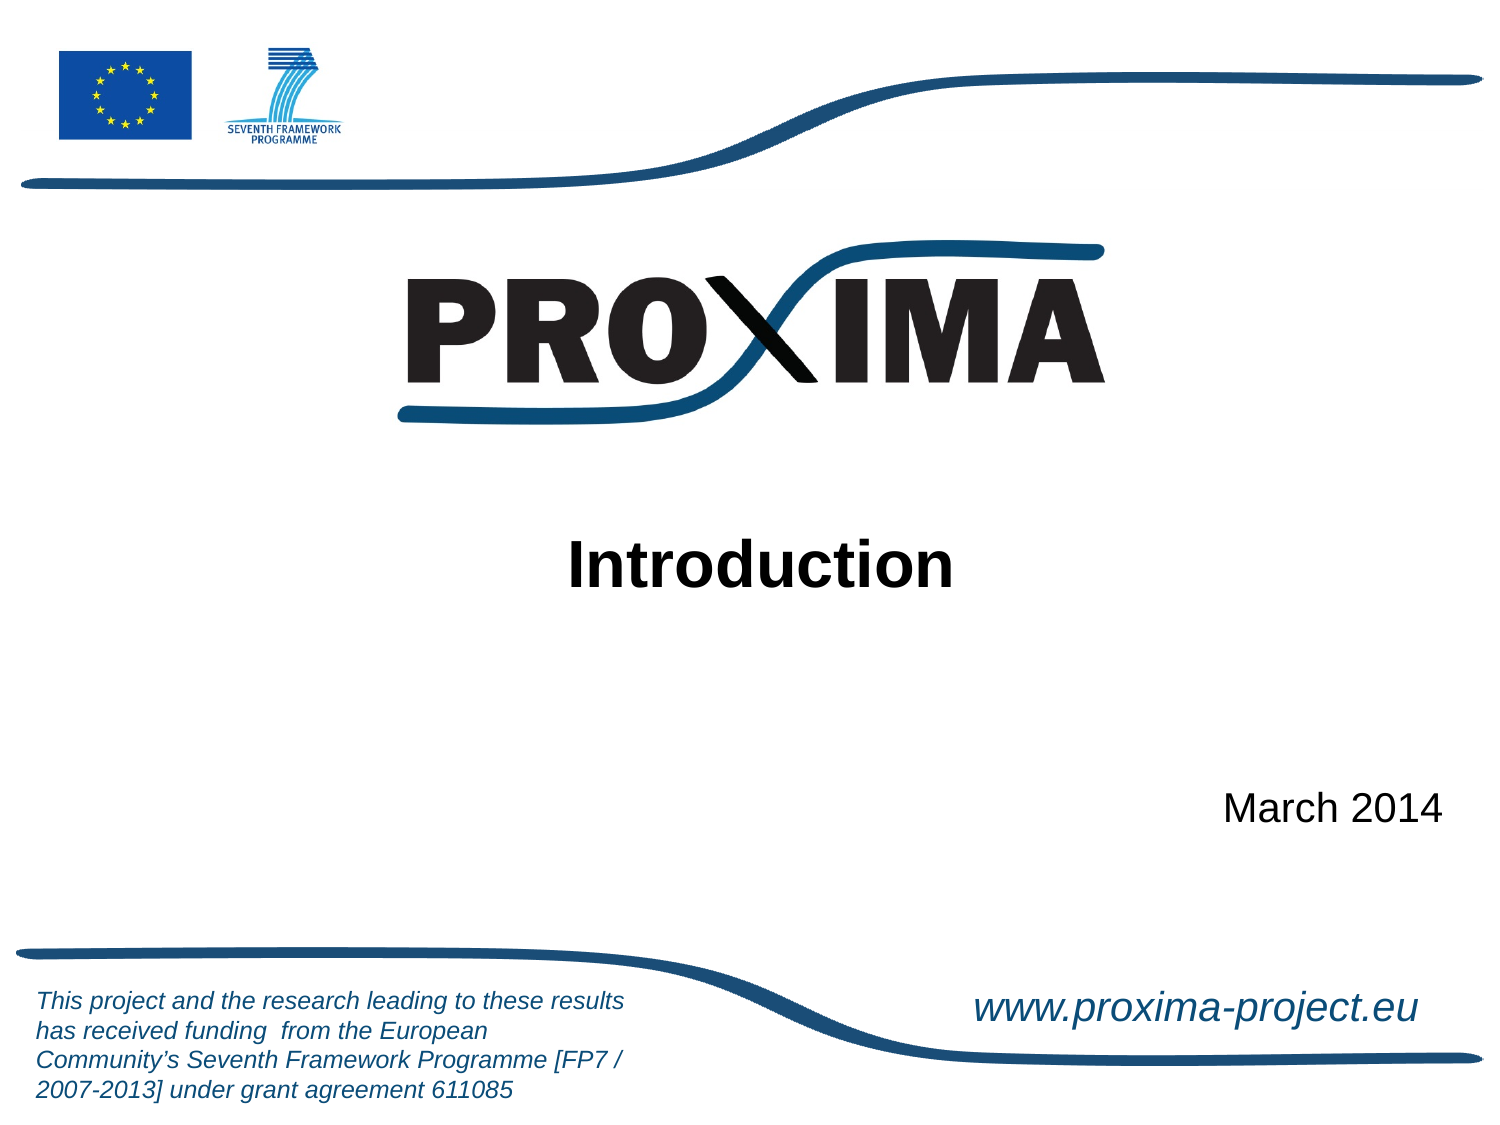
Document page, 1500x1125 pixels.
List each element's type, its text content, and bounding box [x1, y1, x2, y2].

picture [246, 1056, 253, 1066]
picture [459, 1056, 466, 1066]
list March 2014 [41, 751, 1459, 894]
list Introduction [53, 491, 1471, 669]
picture [325, 1056, 332, 1066]
picture [422, 1053, 431, 1059]
picture [445, 1056, 453, 1066]
picture [21, 42, 1484, 190]
picture [70, 1056, 77, 1066]
picture [581, 1053, 590, 1059]
picture [378, 1056, 386, 1066]
picture [267, 1056, 274, 1066]
picture [56, 1056, 64, 1066]
picture [91, 1056, 98, 1066]
picture [515, 1056, 522, 1066]
picture [16, 947, 1484, 1066]
picture [389, 227, 1116, 433]
picture [126, 1056, 133, 1066]
picture [495, 1056, 502, 1066]
